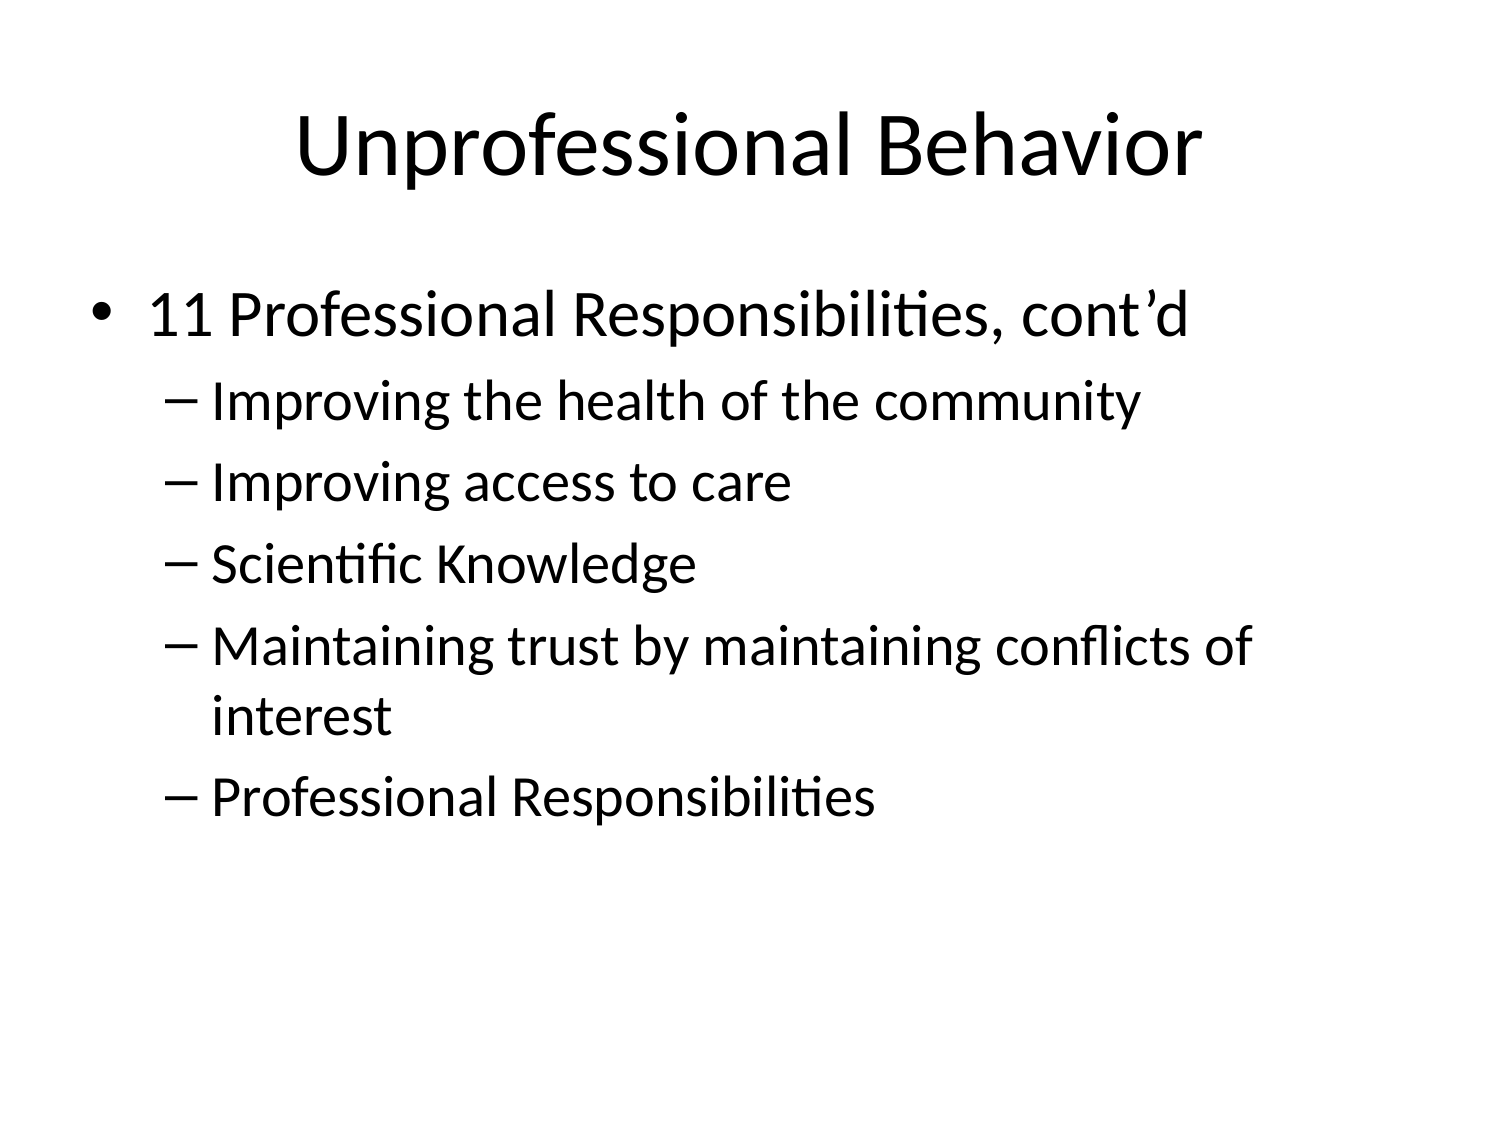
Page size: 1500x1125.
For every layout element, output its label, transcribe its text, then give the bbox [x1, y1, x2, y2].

title Unprofessional Behavior [75, 45, 1425, 233]
list 11 Professional Responsibilities, cont’d Improving the health of the community Improving access to care Scientific Knowledge Maintaining trust by maintaining conflicts of interest Professional Responsibilities [75, 262, 1425, 1005]
